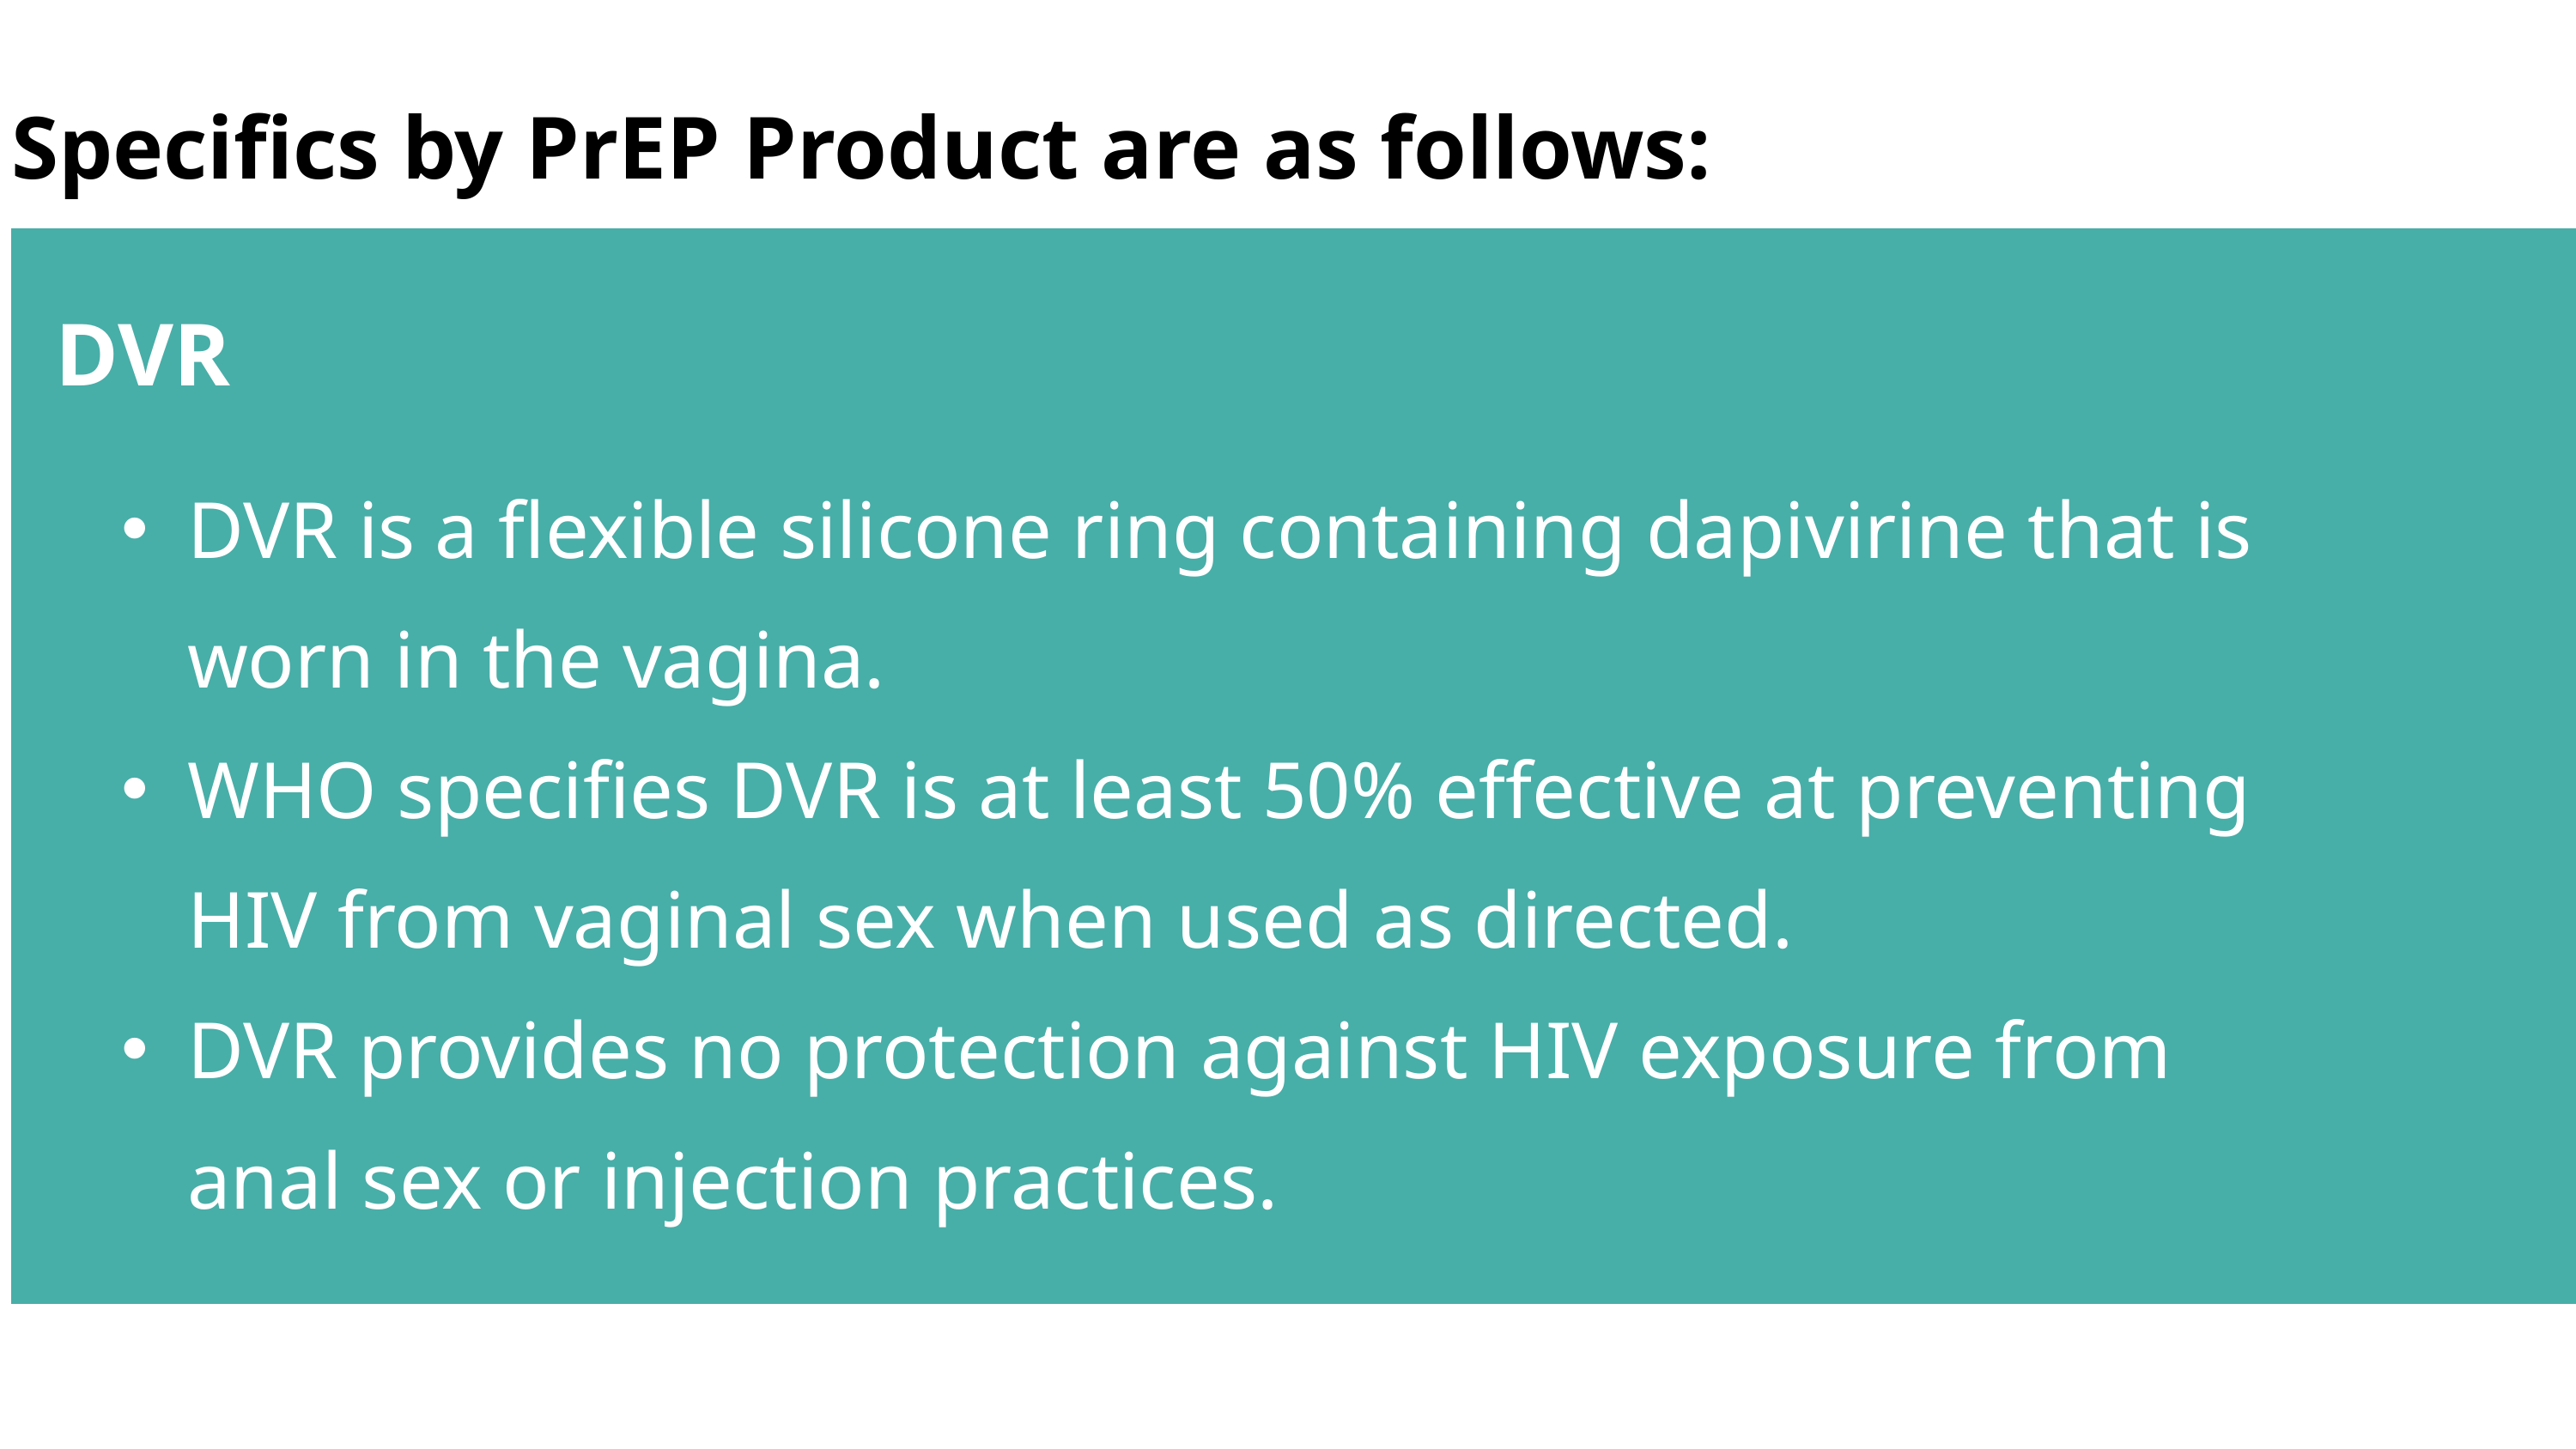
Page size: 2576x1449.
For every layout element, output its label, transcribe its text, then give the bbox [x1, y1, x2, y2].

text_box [10, 227, 2576, 1304]
text_box Specifics by PrEP Product are as follows: [11, 53, 2195, 197]
